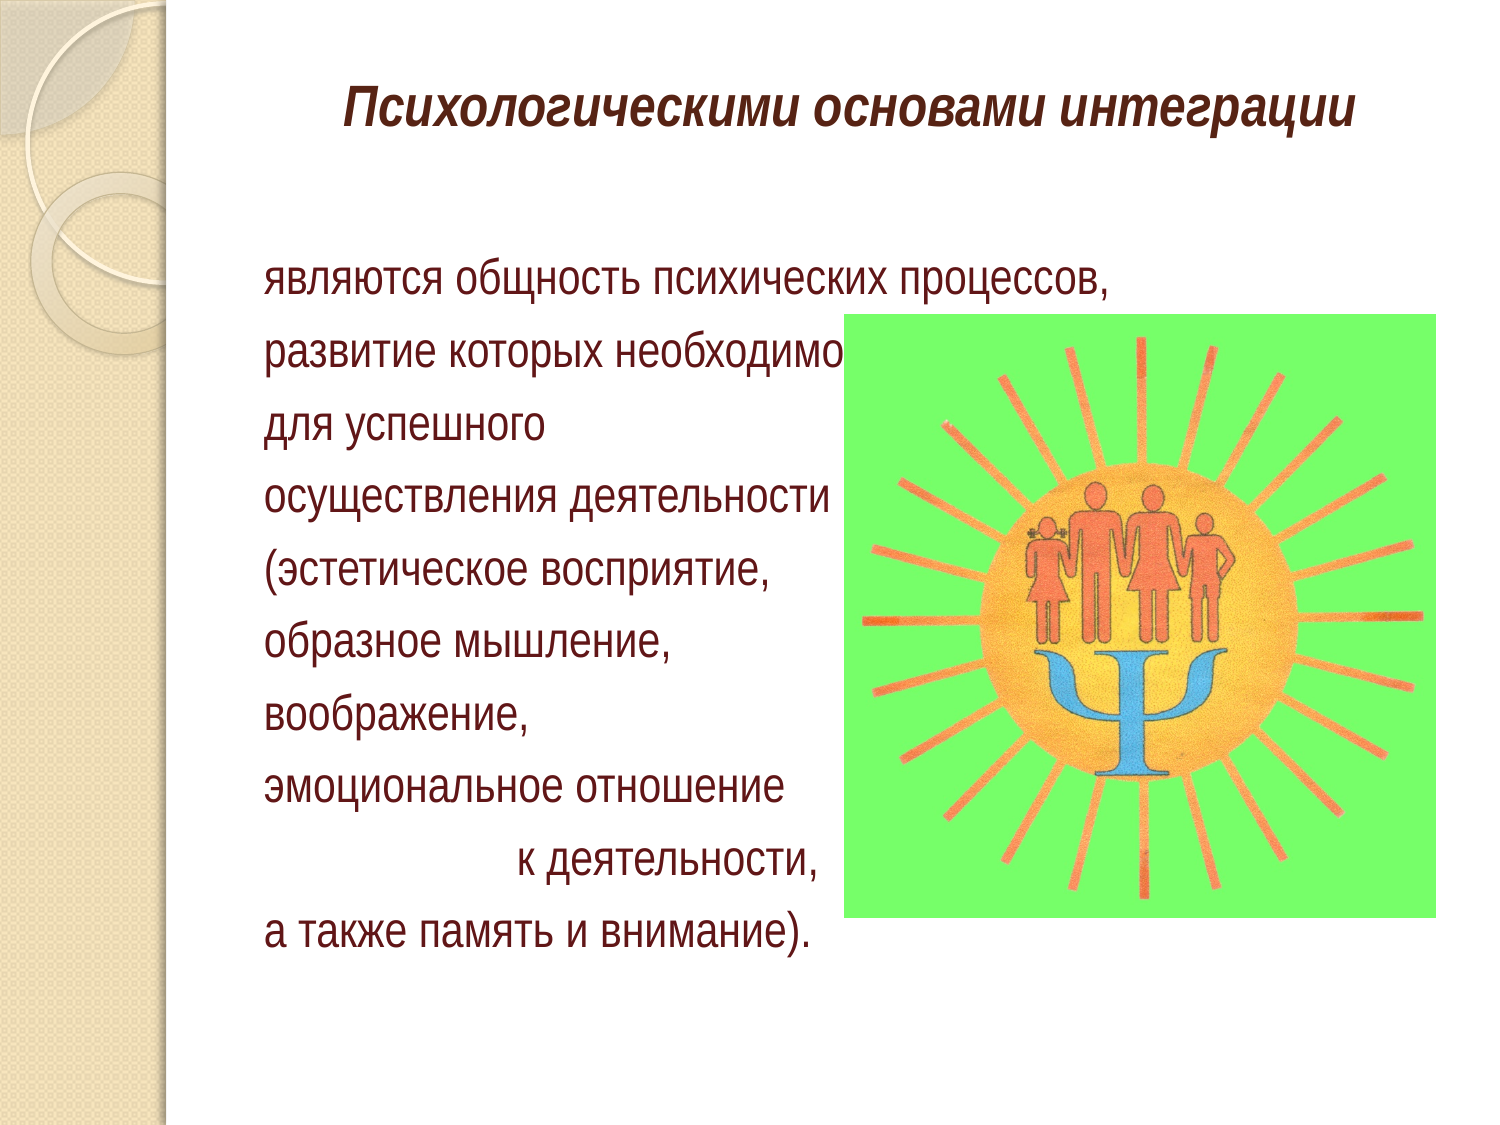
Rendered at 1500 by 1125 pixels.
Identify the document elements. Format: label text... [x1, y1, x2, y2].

title Психологическими основами интеграции [235, 45, 1466, 161]
list являются общность психических процессов, развитие которых необходимо для успешного осуществления деятельности (эстетическое восприятие, образное мышление, воображение, эмоциональное отношение к деятельности, а также память и внимание). [235, 237, 1466, 1026]
picture [844, 314, 1436, 918]
